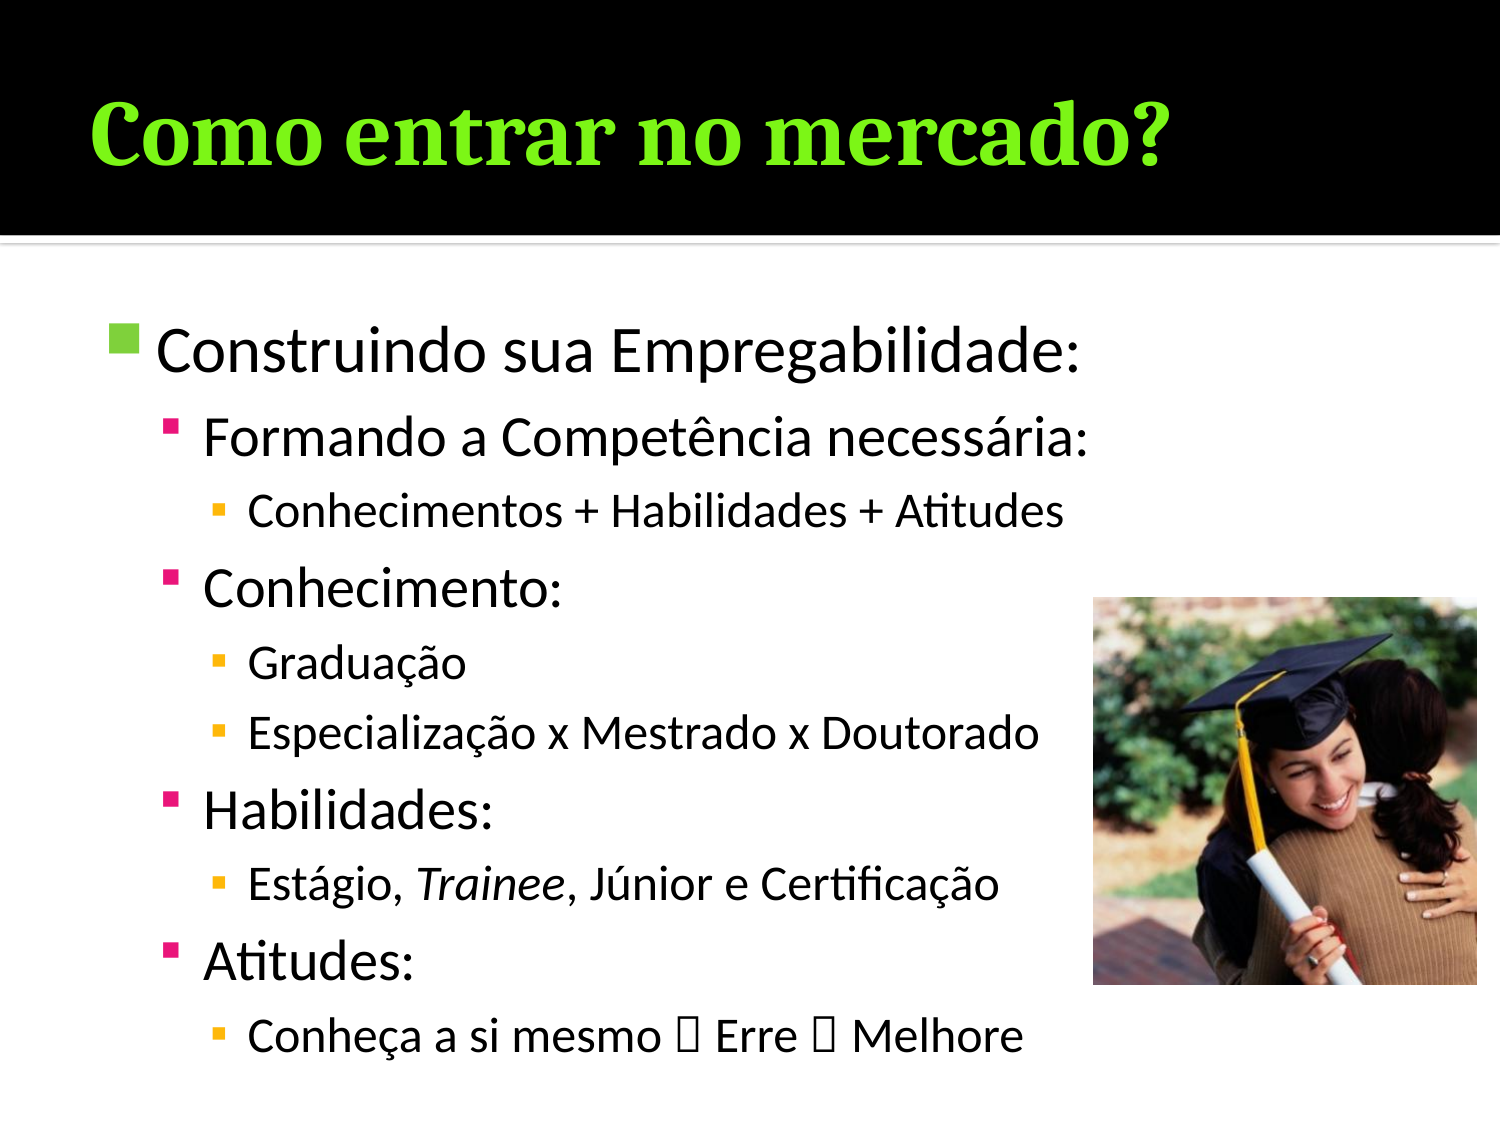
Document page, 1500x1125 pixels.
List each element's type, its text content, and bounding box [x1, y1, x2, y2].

title Como entrar no mercado? [75, 25, 1425, 231]
list Construindo sua Empregabilidade: Formando a Competência necessária: Conhecimentos + Habilidades + Atitudes Conhecimento: Graduação Especialização x Mestrado x Doutorado Habilidades: Estágio, Trainee, Júnior e Certificação Atitudes: Conheça a si mesmo  Erre  Melhore [75, 291, 1425, 1090]
picture [1093, 597, 1477, 985]
